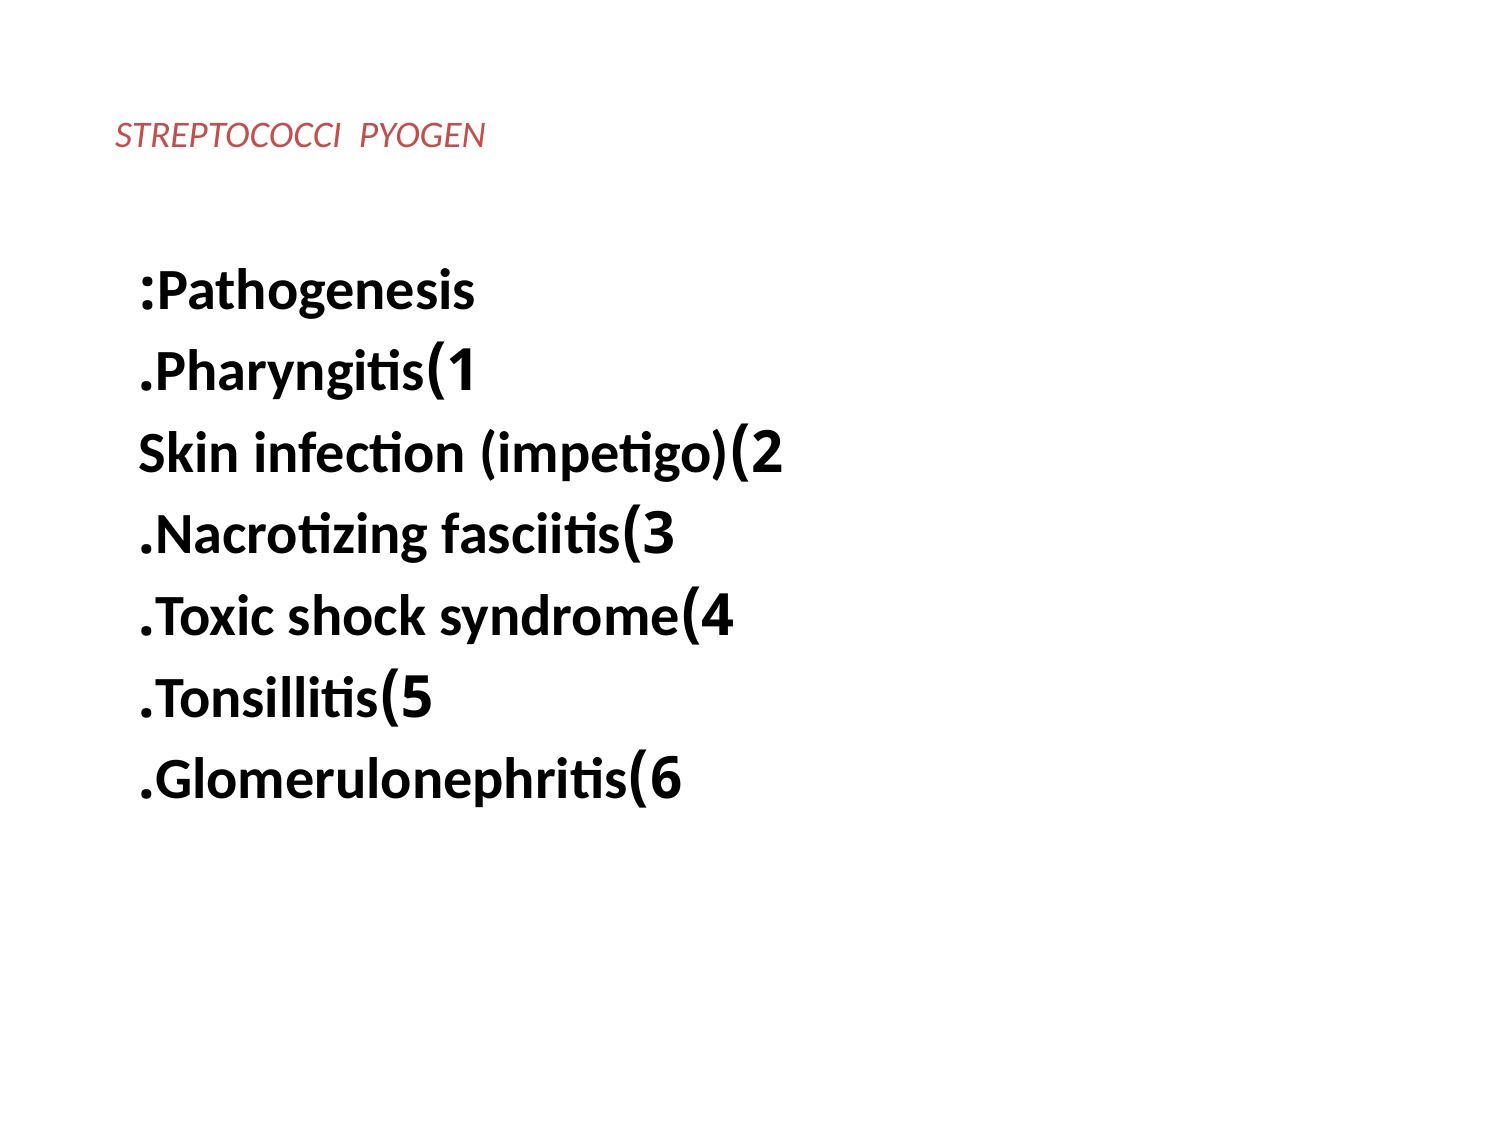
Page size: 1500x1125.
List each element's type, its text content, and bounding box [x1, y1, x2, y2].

list Pathogenesis: 1)Pharyngitis. 2)Skin infection (impetigo) 3)Nacrotizing fasciitis. 4)Toxic shock syndrome. 5)Tonsillitis. 6)Glomerulonephritis. [123, 243, 1306, 929]
title STREPTOCOCCI PYOGEN [100, 101, 1451, 208]
